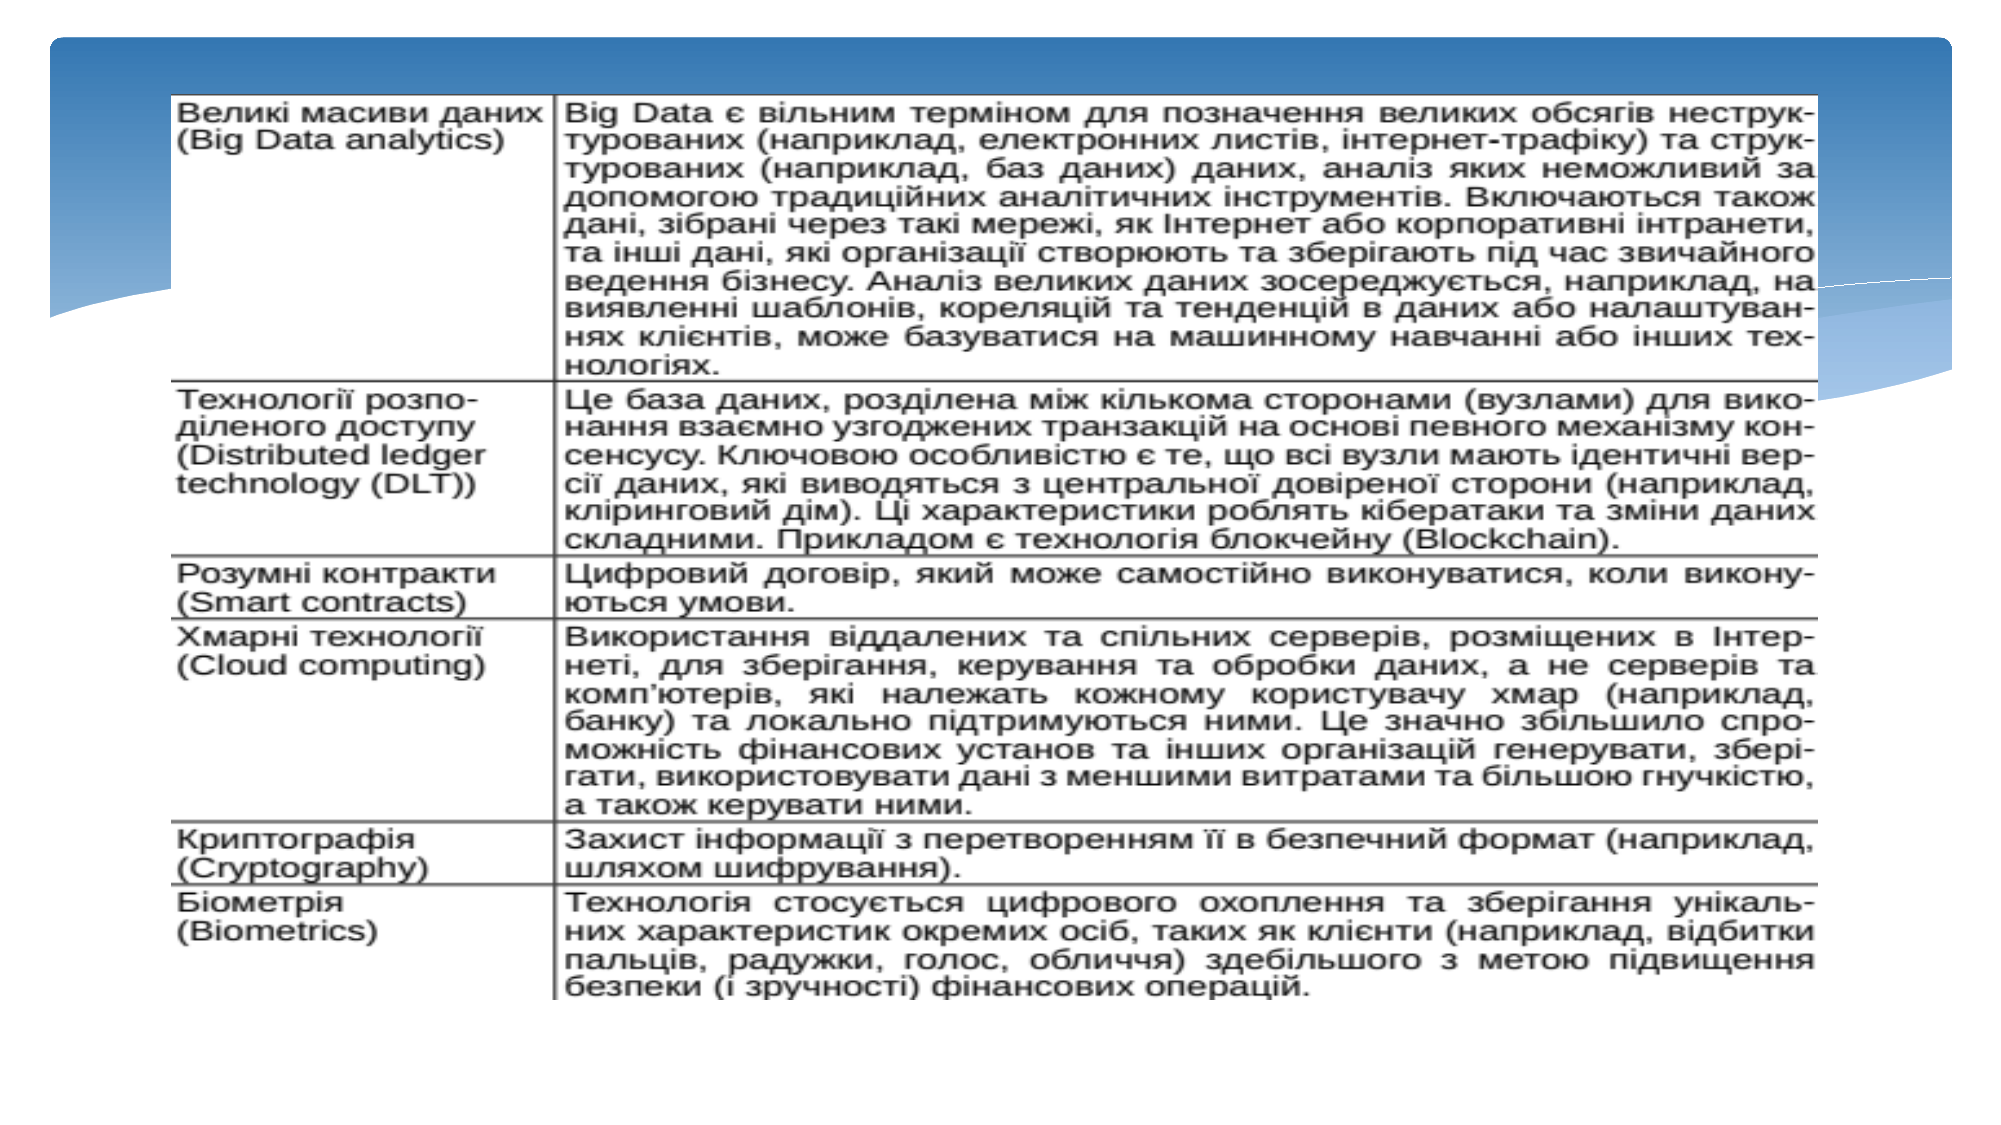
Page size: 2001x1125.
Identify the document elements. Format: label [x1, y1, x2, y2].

picture [171, 94, 1819, 1001]
